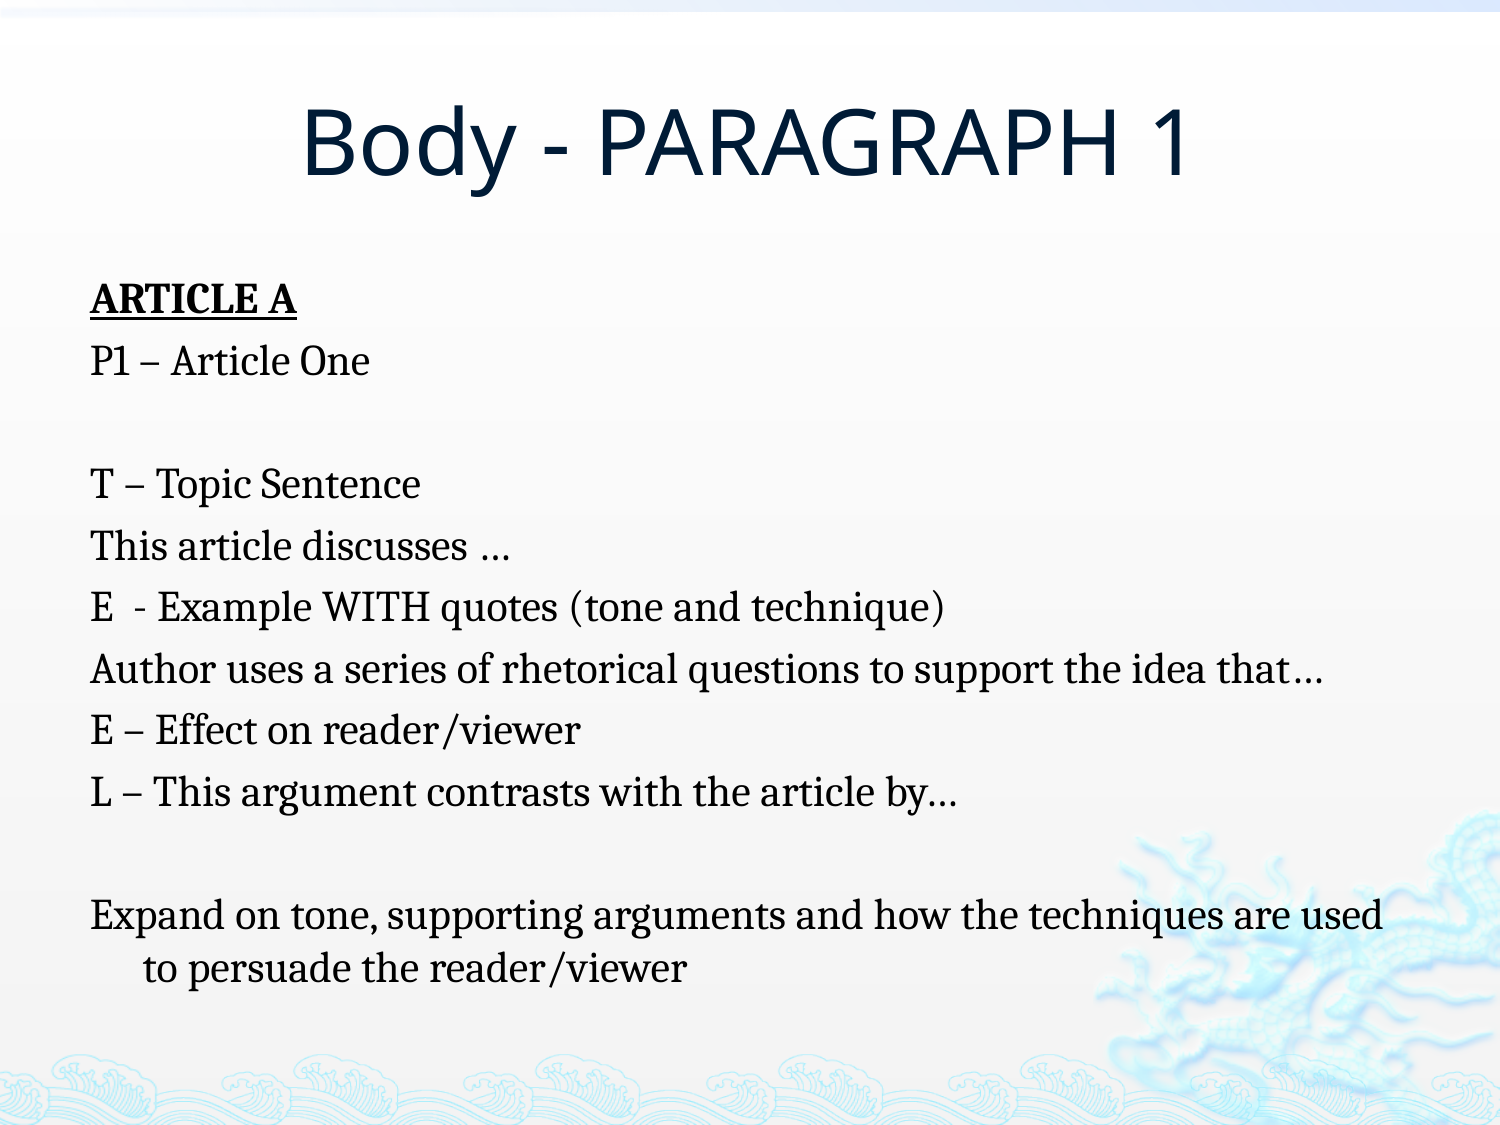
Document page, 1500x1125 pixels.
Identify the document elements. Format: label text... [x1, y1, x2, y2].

list ARTICLE A P1 – Article One T – Topic Sentence This article discusses … E - Example WITH quotes (tone and technique) Author uses a series of rhetorical questions to support the idea that… E – Effect on reader/viewer L – This argument contrasts with the article by… Expand on tone, supporting arguments and how the techniques are used to persuade the reader/viewer [75, 262, 1425, 1005]
title Body - PARAGRAPH 1 [75, 45, 1425, 233]
